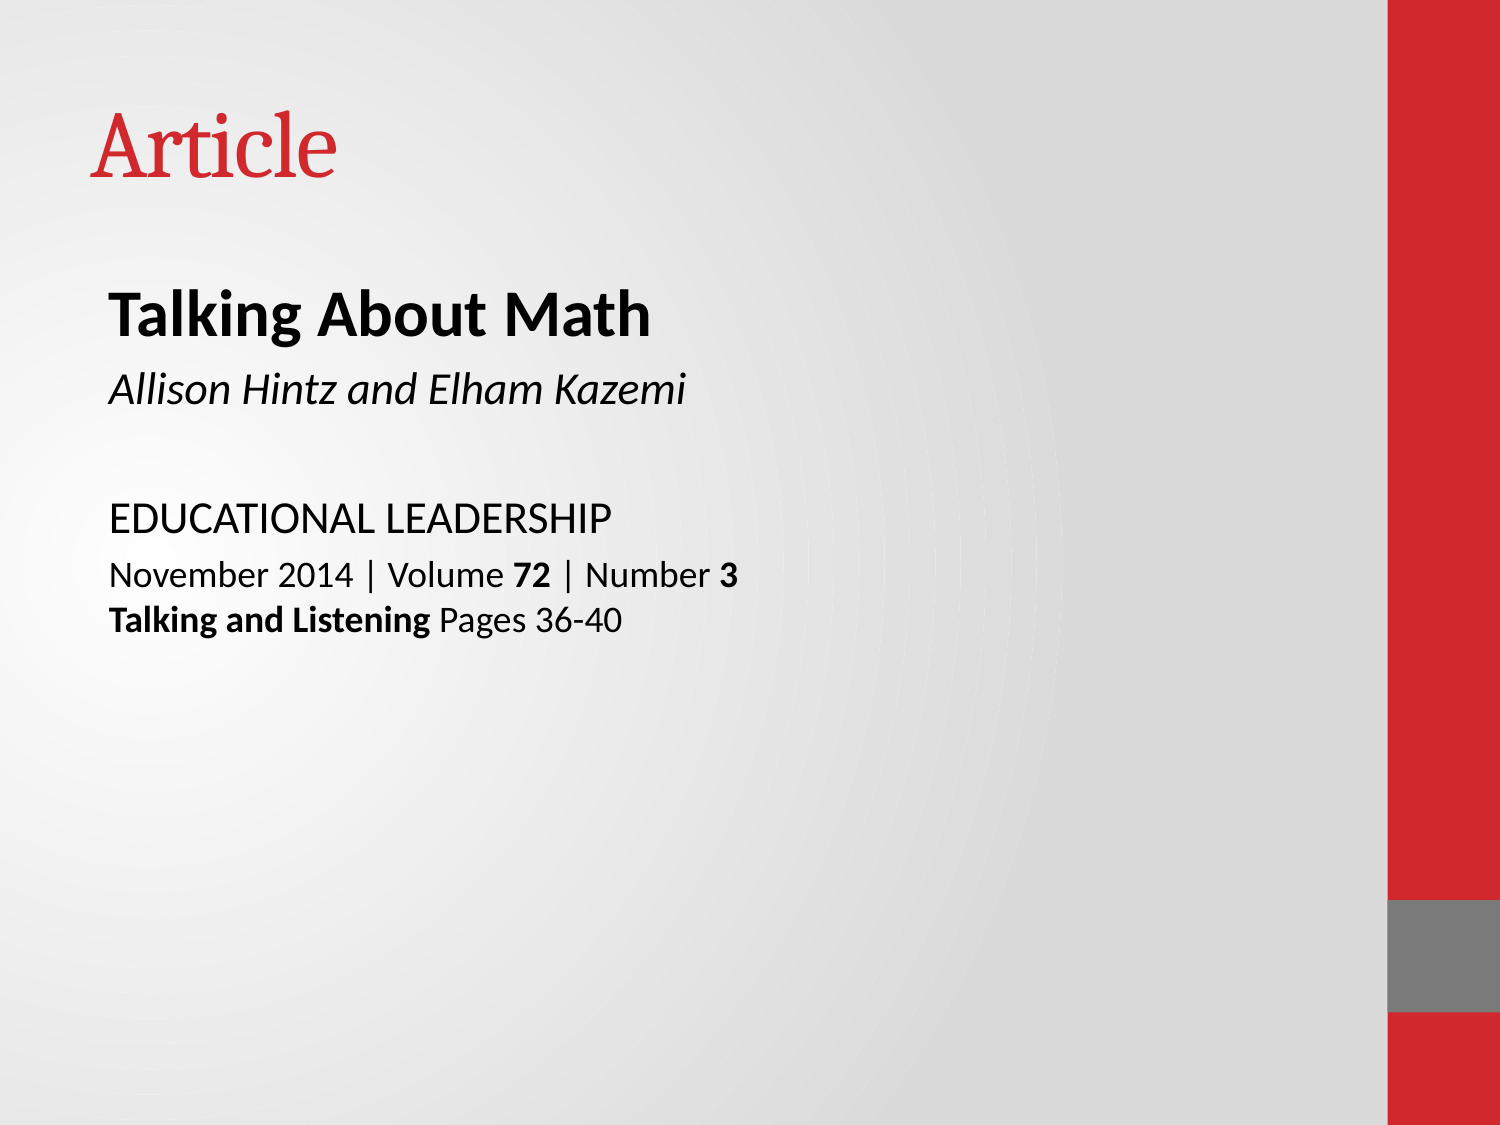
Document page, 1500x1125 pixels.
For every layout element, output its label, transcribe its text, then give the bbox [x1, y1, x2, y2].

title Article [75, 45, 1325, 233]
list Talking About Math Allison Hintz and Elham Kazemi EDUCATIONAL LEADERSHIP November 2014 | Volume 72 | Number 3 Talking and Listening Pages 36-40 [75, 262, 1325, 1050]
